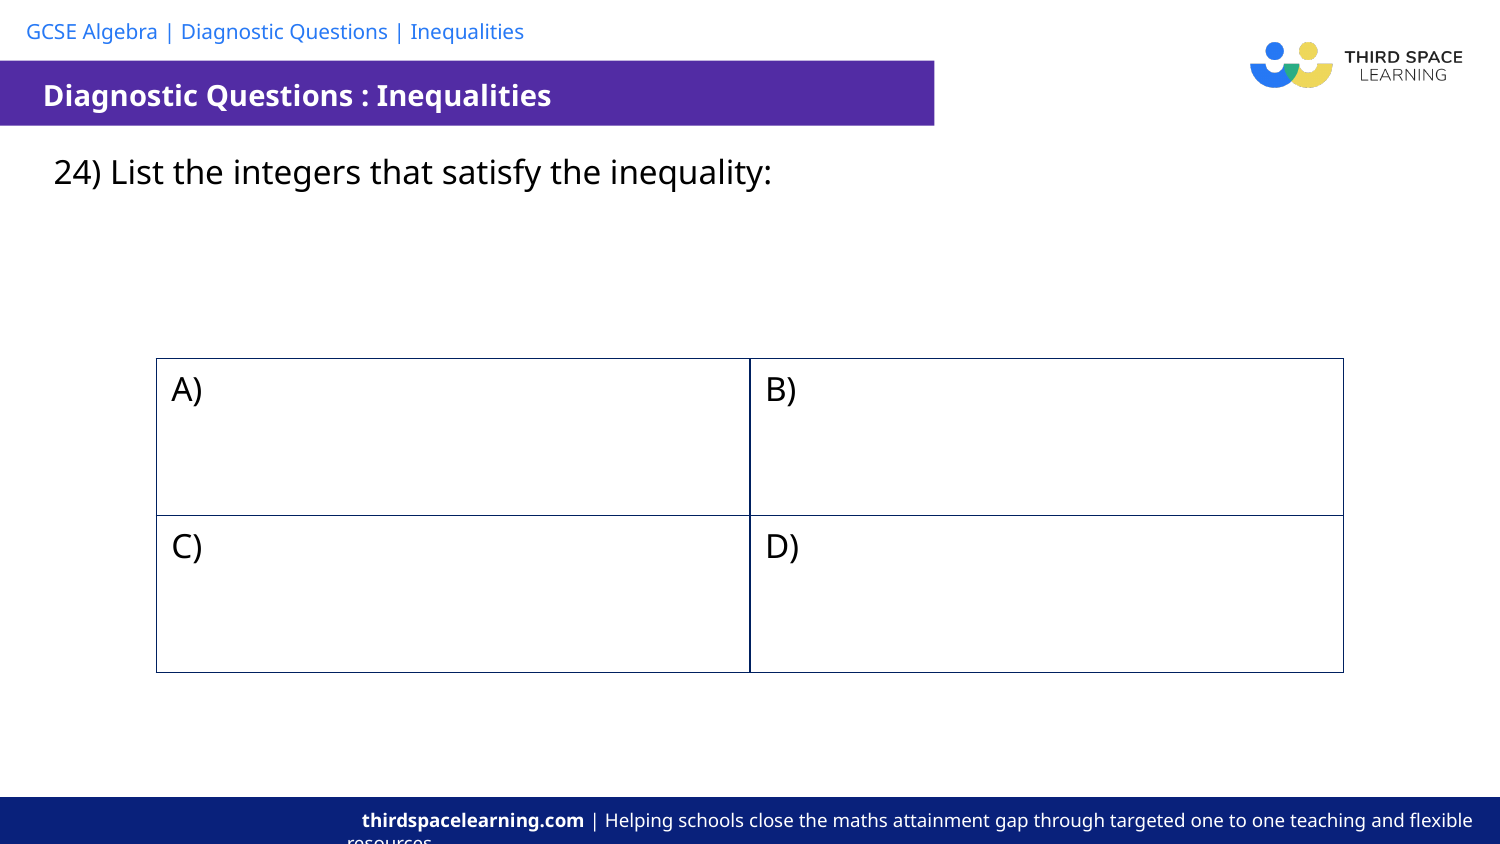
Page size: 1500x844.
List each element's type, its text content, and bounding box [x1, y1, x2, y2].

picture [1250, 33, 1465, 99]
text_box Diagnostic Questions : Inequalities [27, 61, 778, 127]
